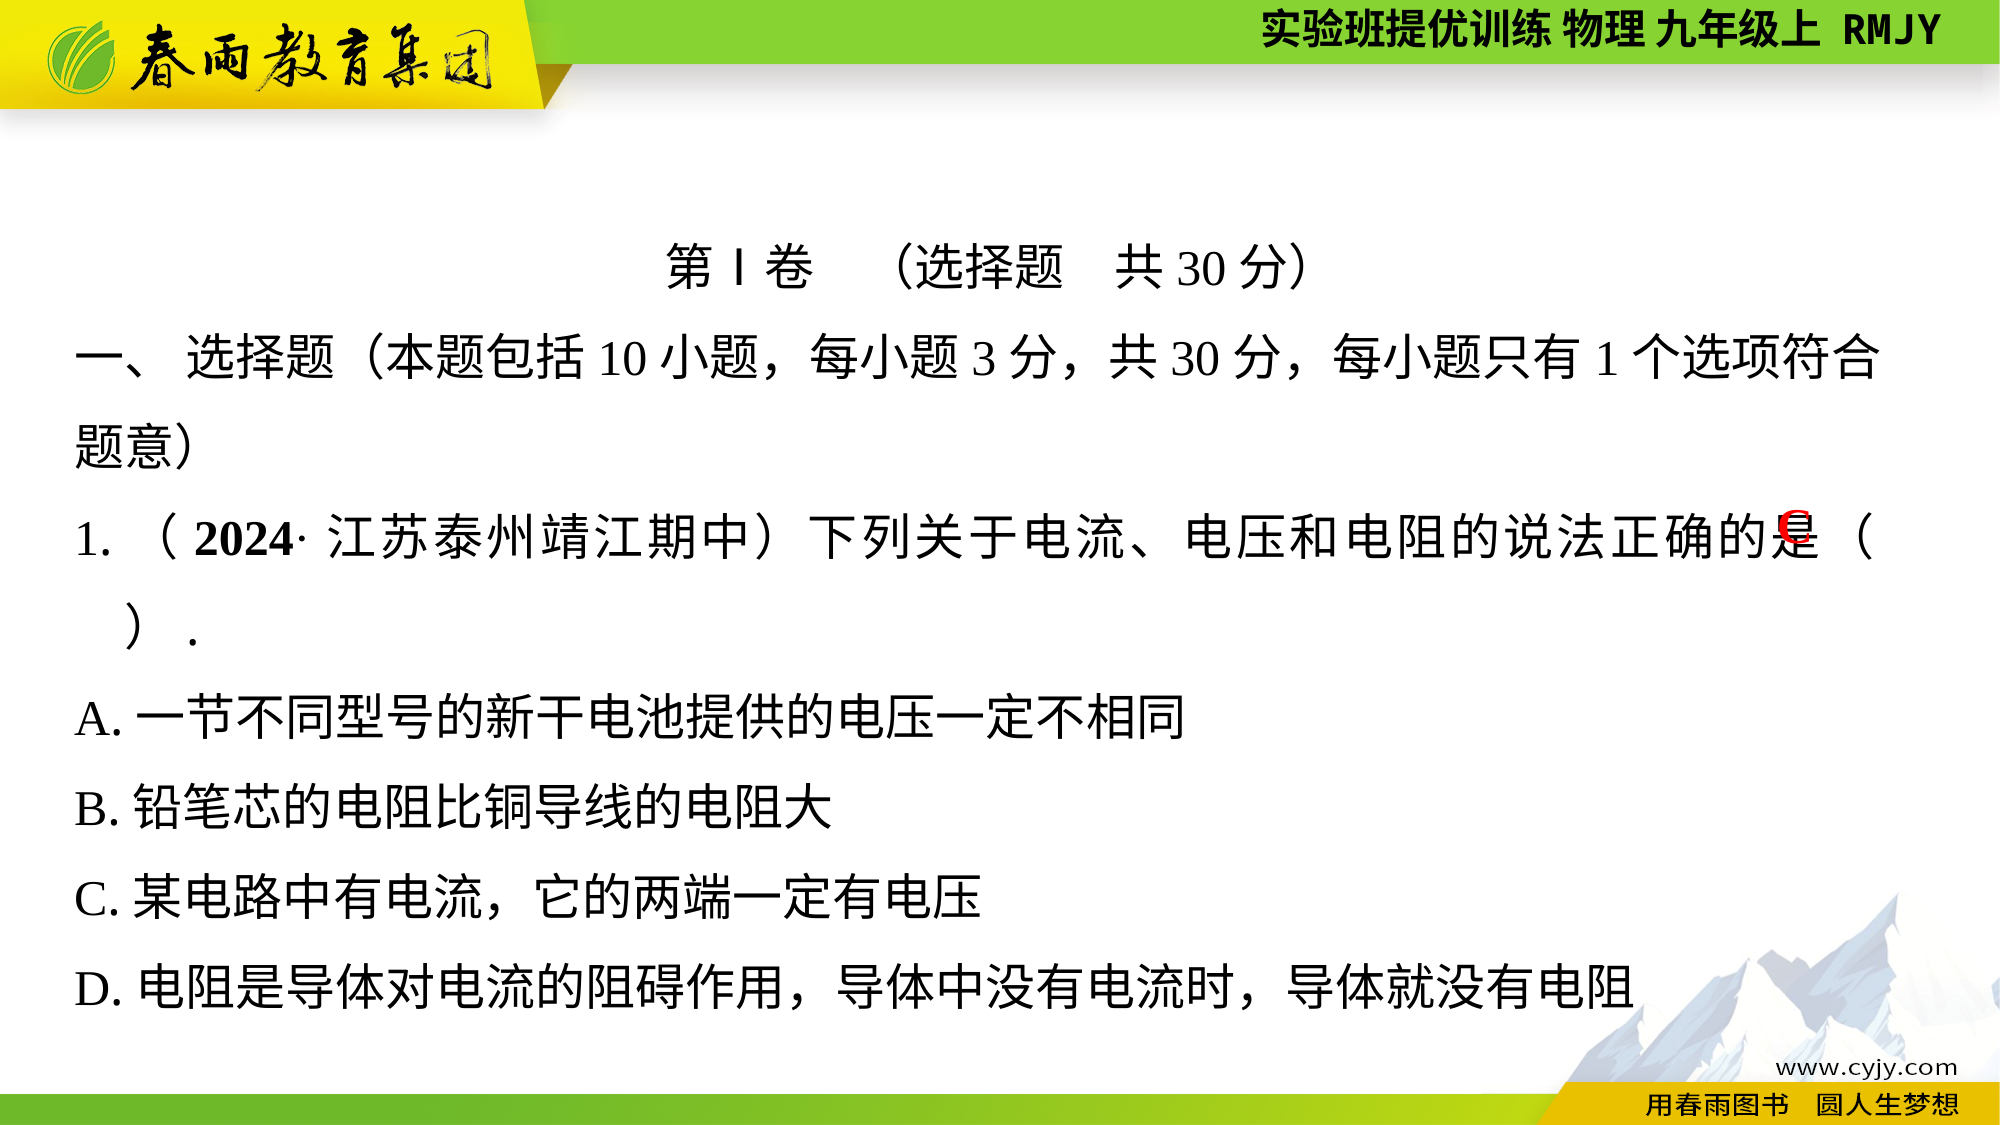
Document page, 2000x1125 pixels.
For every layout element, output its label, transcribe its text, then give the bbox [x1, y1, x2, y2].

text_box C [1762, 486, 1828, 562]
picture [0, 0, 2000, 1125]
list 第Ⅰ卷 （选择题 共30分） 一、 选择题（本题包括10小题，每小题3分，共30分，每小题只有1个选项符合 题意） 1.（2024·江苏泰州靖江期中）下列关于电流、电压和电阻的说法正确的是（ ）. A.一节不同型号的新干电池提供的电压一定不相同 B.铅笔芯的电阻比铜导线的电阻大 C.某电路中有电流，它的两端一定有电压 D.电阻是导体对电流的阻碍作用，导体中没有电流时，导体就没有电阻 [59, 198, 1944, 941]
